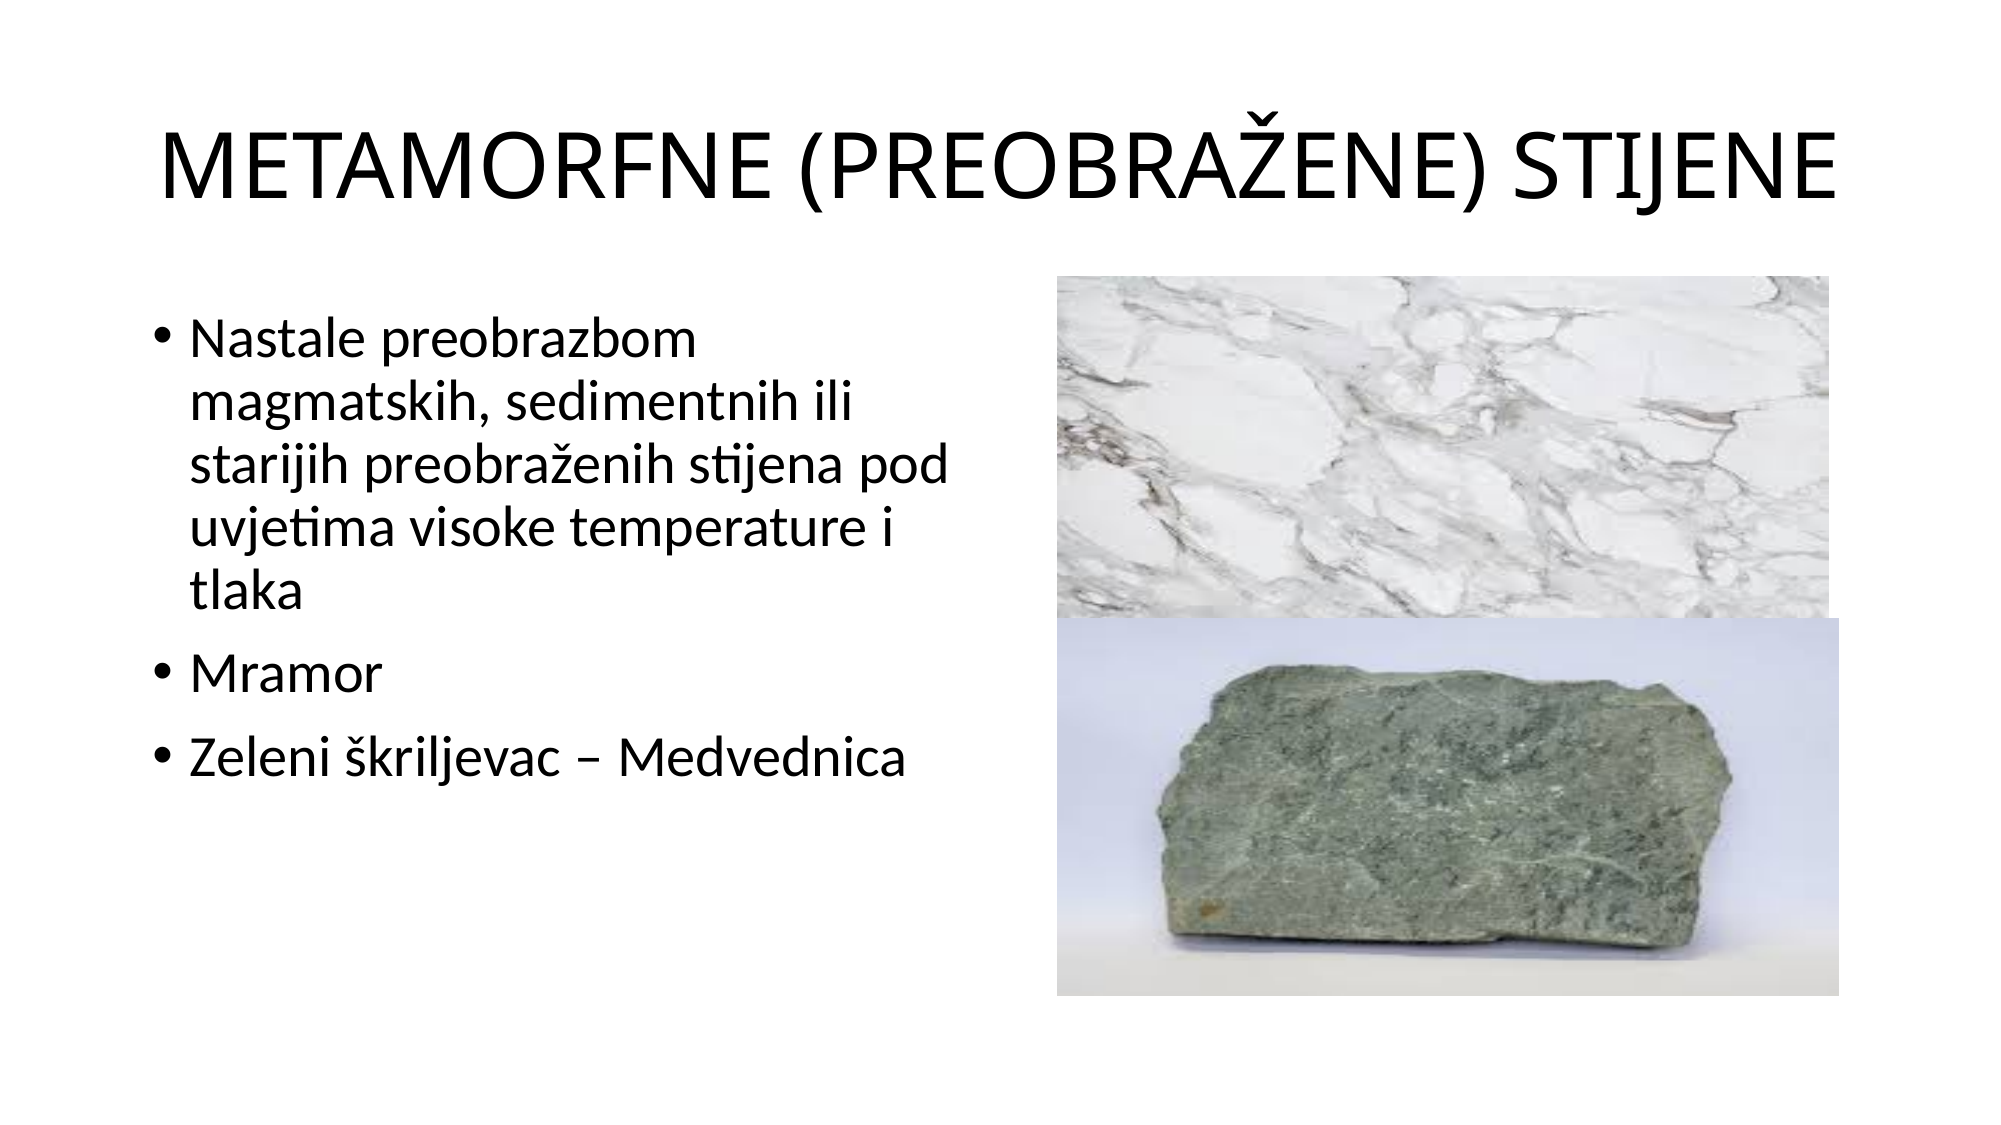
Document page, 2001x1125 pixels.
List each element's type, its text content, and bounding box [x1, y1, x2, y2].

list Nastale preobrazbom magmatskih, sedimentnih ili starijih preobraženih stijena pod uvjetima visoke temperature i tlaka Mramor Zeleni škriljevac – Medvednica [137, 299, 988, 1014]
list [1057, 276, 1829, 618]
title METAMORFNE (PREOBRAŽENE) STIJENE [137, 59, 1863, 278]
picture [1057, 618, 1840, 996]
